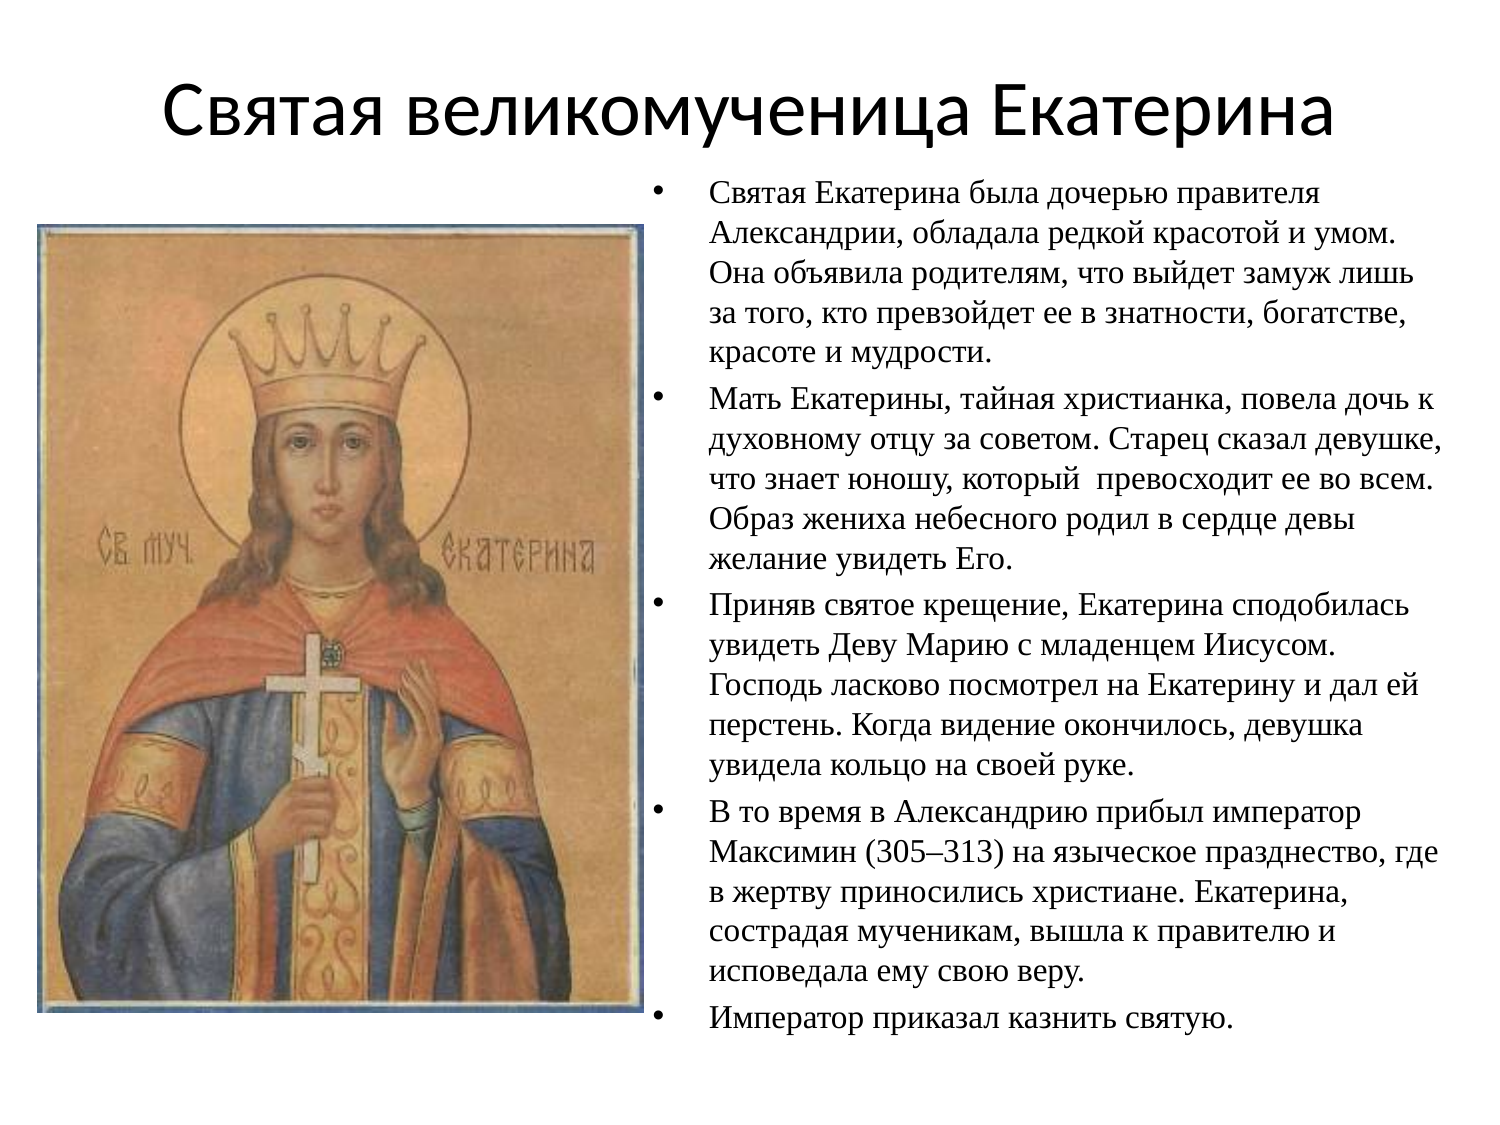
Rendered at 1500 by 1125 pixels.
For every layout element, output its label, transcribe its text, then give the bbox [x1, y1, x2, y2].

picture [37, 224, 644, 1013]
list Святая Екатерина была дочерью правителя Александрии, обладала редкой красотой и умом. Она объявила родителям, что выйдет замуж лишь за того, кто превзойдет ее в знатности, богатстве, красоте и мудрости. Мать Екатерины, тайная христианка, повела дочь к духовному отцу за советом. Старец сказал девушке, что знает юношу, который превосходит ее во всем. Образ жениха небесного родил в сердце девы желание увидеть Его. Приняв святое крещение, Екатерина сподобилась увидеть Деву Марию с младенцем Иисусом. Господь ласково посмотрел на Екатерину и дал ей перстень. Когда видение окончилось, девушка увидела кольцо на своей руке. В то время в Александрию прибыл император Максимин (305–313) на языческое празднество, где в жертву приносились христиане. Екатерина, сострадая мученикам, вышла к правителю и исповедала ему свою веру. Император приказал казнить святую. [637, 162, 1463, 1063]
title Святая великомученица Екатерина [75, 45, 1425, 163]
